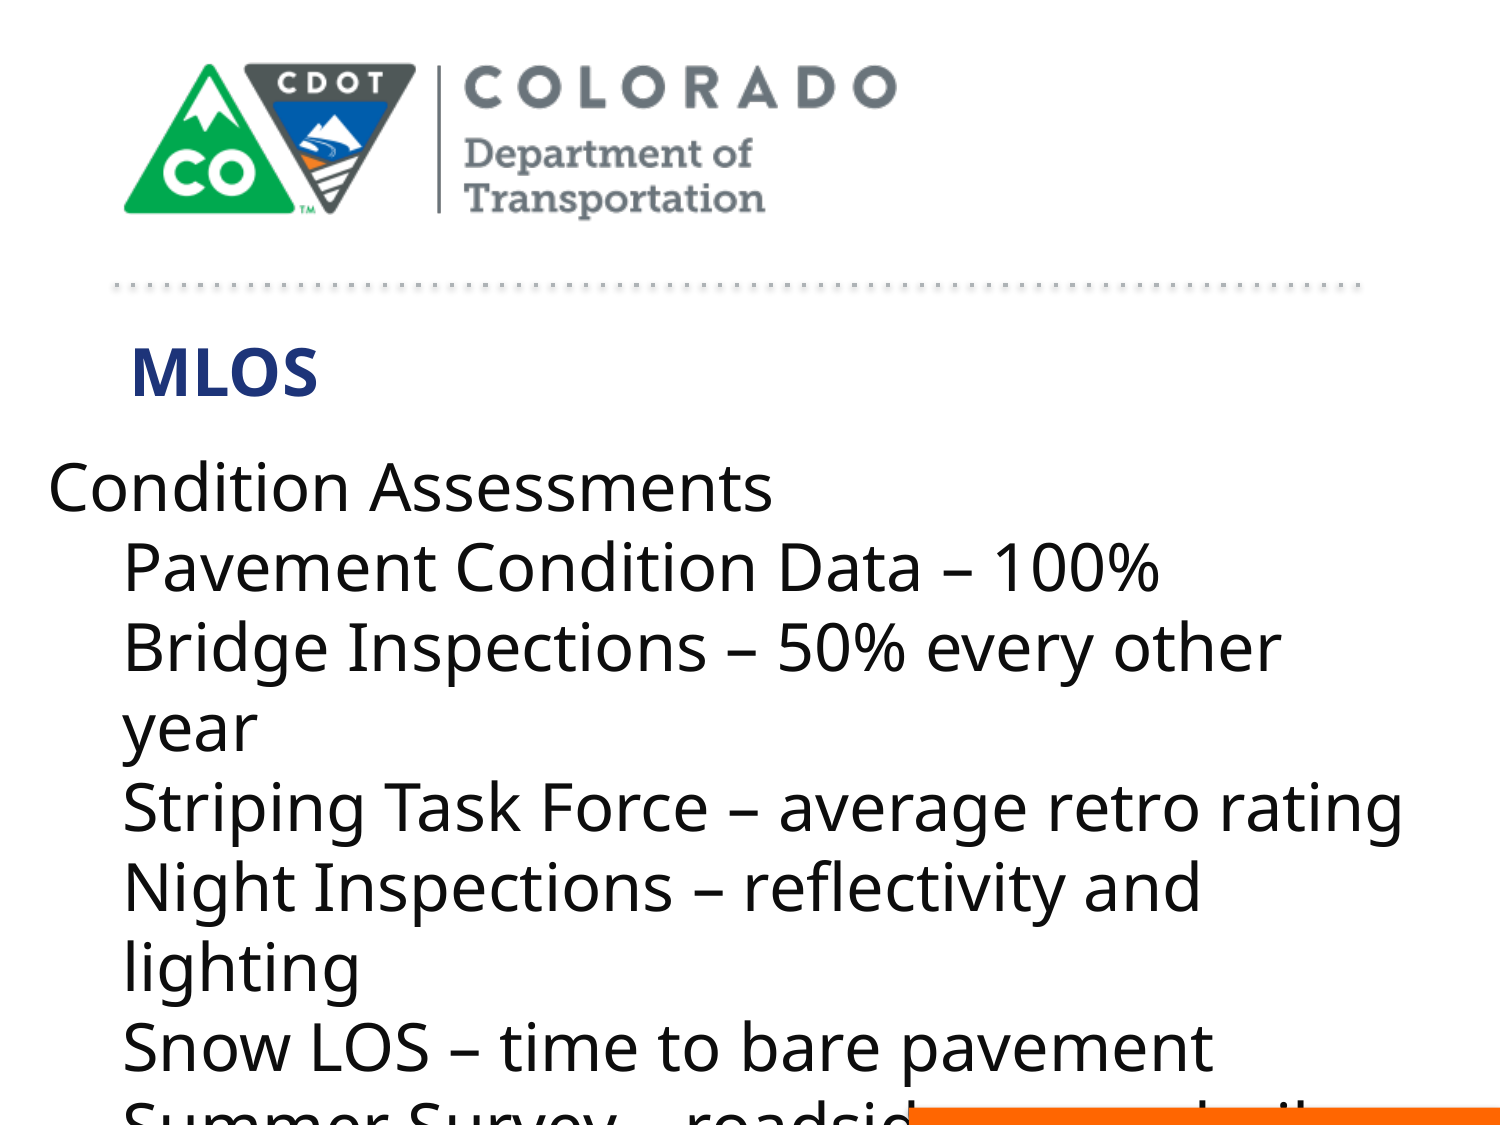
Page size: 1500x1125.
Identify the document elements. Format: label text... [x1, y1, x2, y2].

text_box Condition Assessments Pavement Condition Data – 100% Bridge Inspections – 50% every other year Striping Task Force – average retro rating Night Inspections – reflectivity and lighting Snow LOS – time to bare pavement Summer Survey – roadsides, guardrails, signals, signs [32, 437, 1446, 1125]
text_box [908, 1107, 1500, 1125]
title MLOS [114, 314, 1322, 426]
picture [74, 26, 935, 260]
